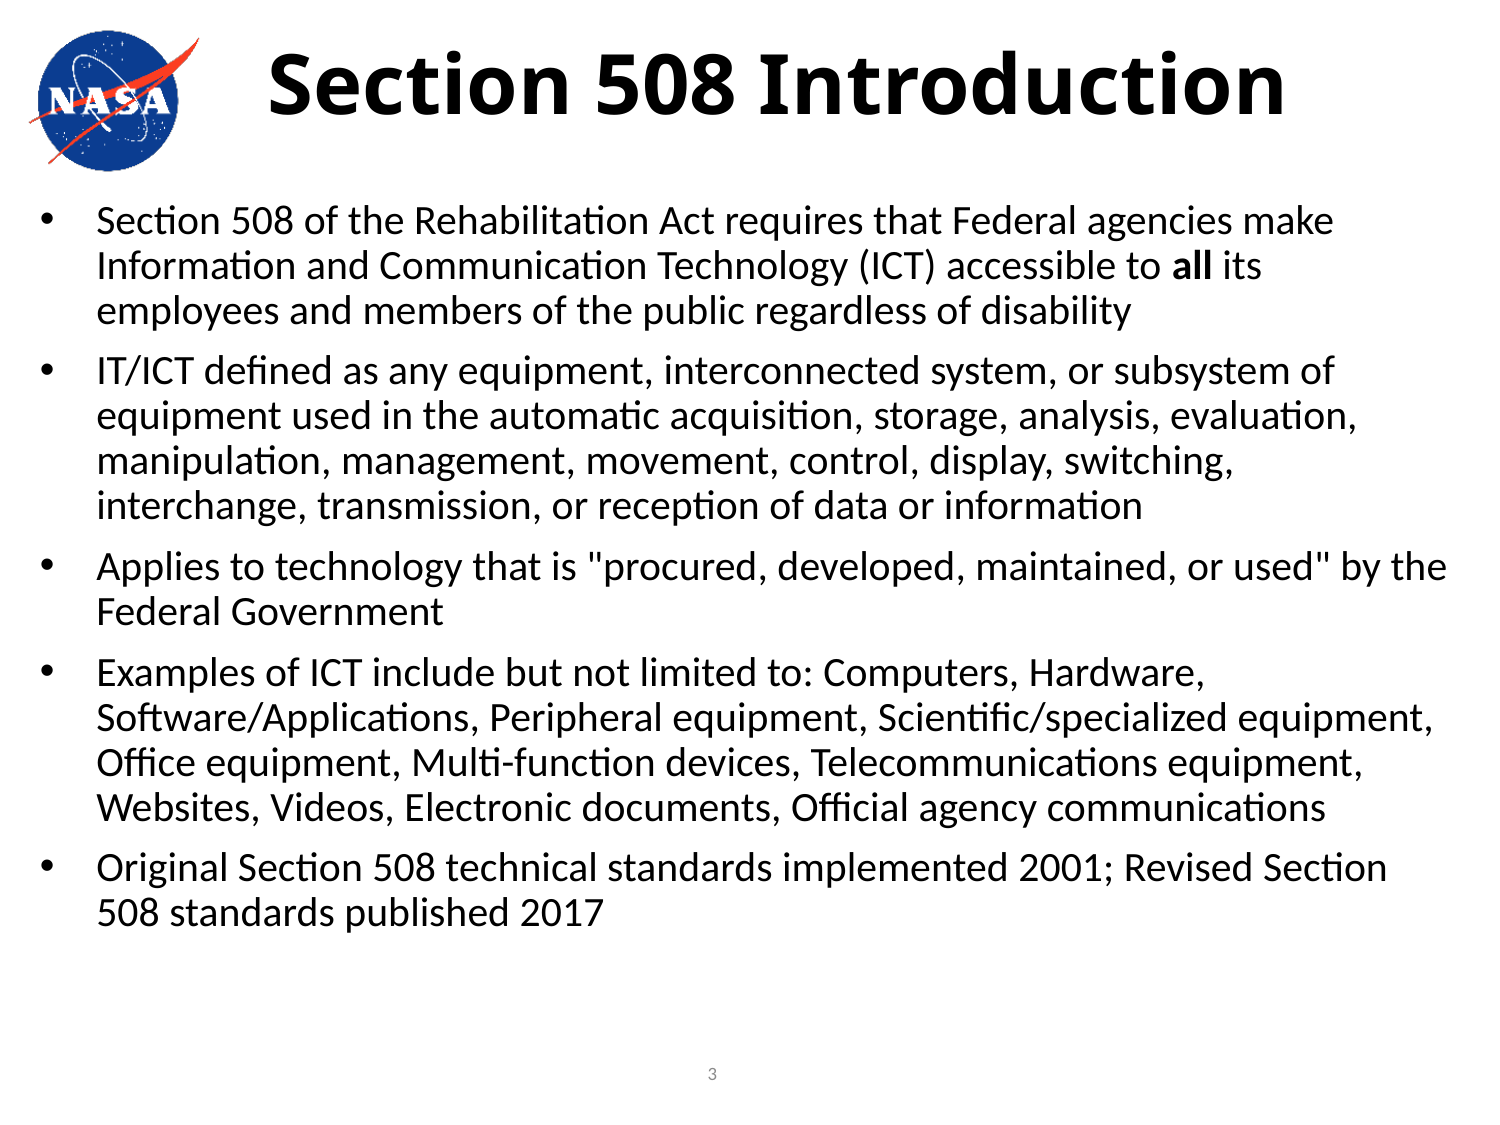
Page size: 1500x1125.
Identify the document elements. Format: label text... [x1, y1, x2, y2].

list Section 508 of the Rehabilitation Act requires that Federal agencies make Information and Communication Technology (ICT) accessible to all its employees and members of the public regardless of disability IT/ICT defined as any equipment, interconnected system, or subsystem of equipment used in the automatic acquisition, storage, analysis, evaluation, manipulation, management, movement, control, display, switching, interchange, transmission, or reception of data or information Applies to technology that is "procured, developed, maintained, or used" by the Federal Government Examples of ICT include but not limited to: Computers, Hardware, Software/Applications, Peripheral equipment, Scientific/specialized equipment, Office equipment, Multi-function devices, Telecommunications equipment, Websites, Videos, Electronic documents, Official agency communications Original Section 508 technical standards implemented 2001; Revised Section 508 standards published 2017 [25, 190, 1469, 1070]
picture [0, 12, 292, 190]
title Section 508 Introduction [56, 13, 1500, 164]
slide_number 3 [543, 1042, 882, 1103]
